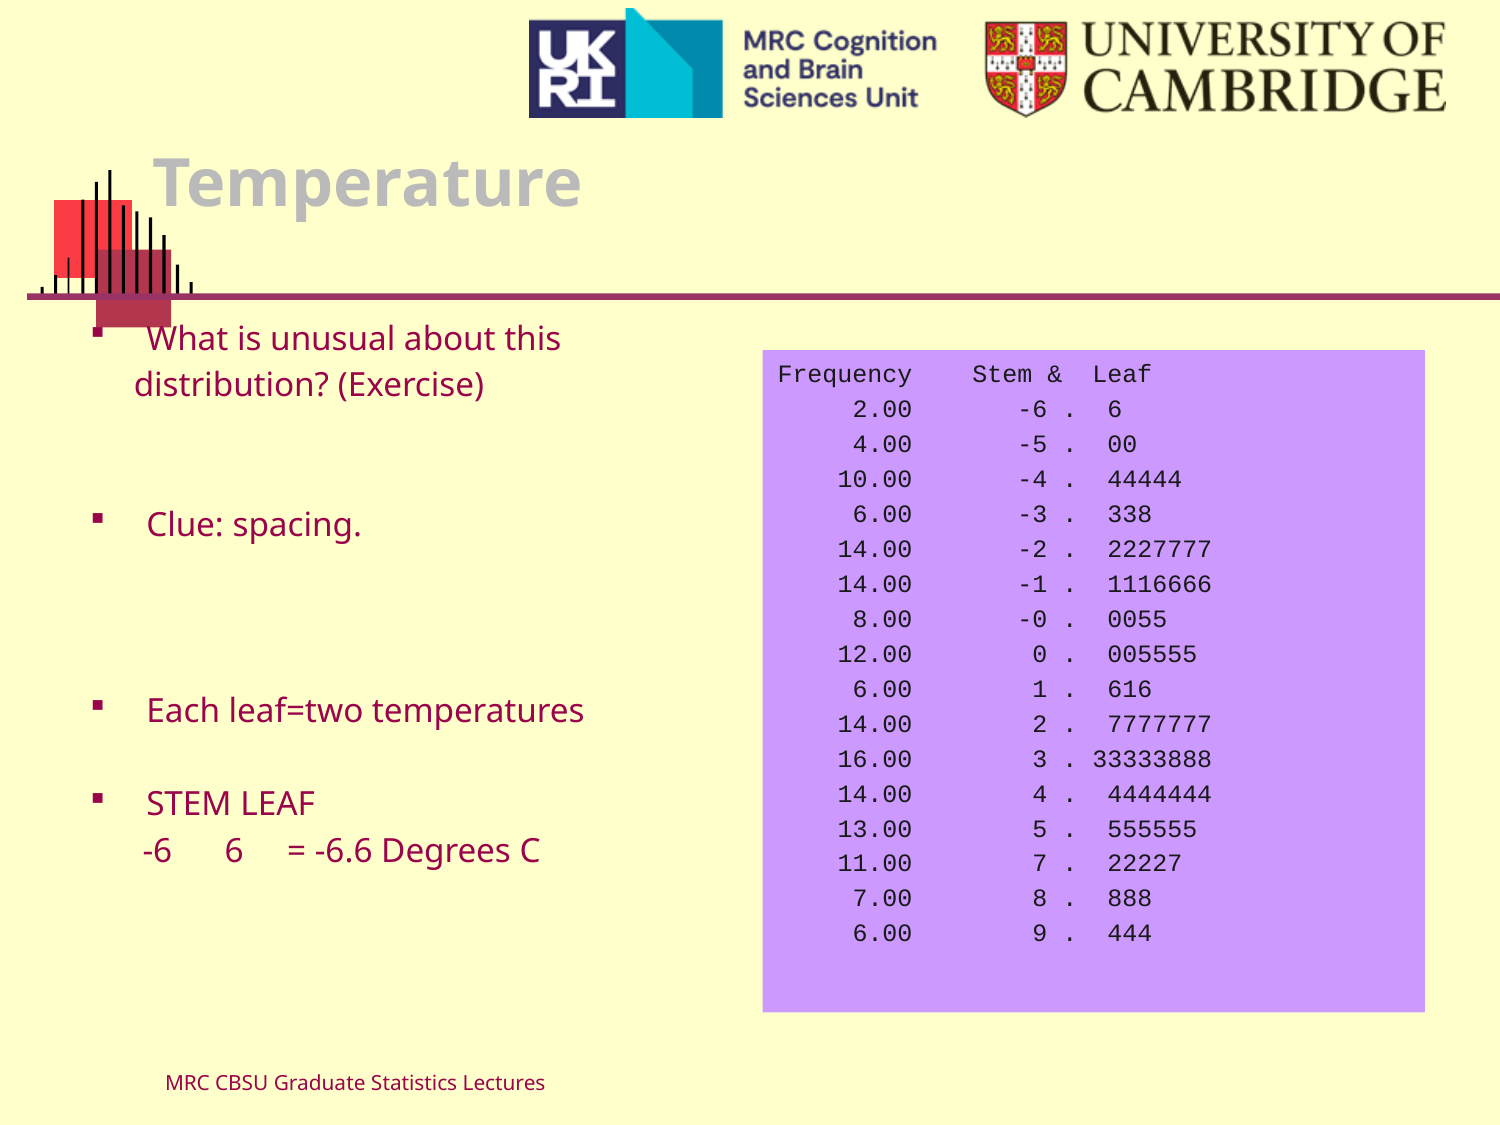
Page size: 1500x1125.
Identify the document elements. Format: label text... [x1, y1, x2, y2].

footer MRC CBSU Graduate Statistics Lectures [149, 1062, 988, 1101]
list What is unusual about this distribution? (Exercise) Clue: spacing. Each leaf=two temperatures STEM LEAF -6 6 = -6.6 Degrees C [75, 262, 1425, 1038]
list Frequency Stem & Leaf 2.00 -6 . 6 4.00 -5 . 00 10.00 -4 . 44444 6.00 -3 . 338 14.00 -2 . 2227777 14.00 -1 . 1116666 8.00 -0 . 0055 12.00 0 . 005555 6.00 1 . 616 14.00 2 . 7777777 16.00 3 . 33333888 14.00 4 . 4444444 13.00 5 . 555555 11.00 7 . 22227 7.00 8 . 888 6.00 9 . 444 [762, 350, 1425, 1013]
picture [529, 8, 1446, 118]
title Temperature [137, 137, 988, 233]
